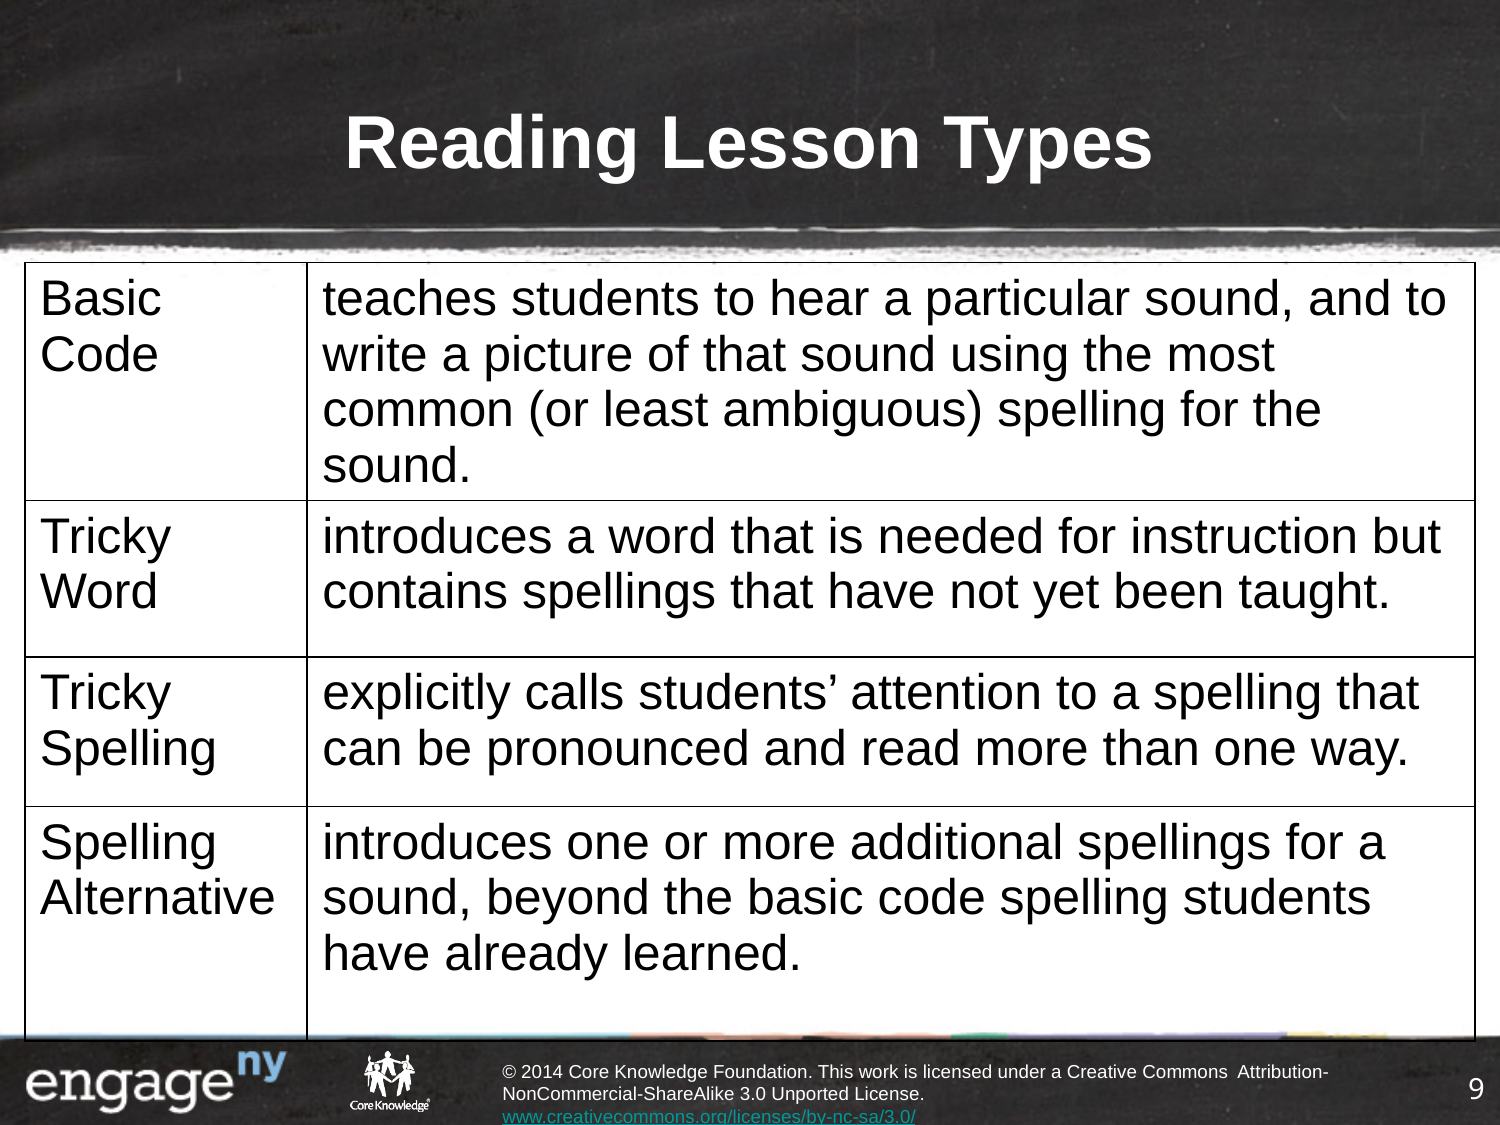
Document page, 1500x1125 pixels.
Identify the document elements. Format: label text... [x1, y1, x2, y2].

picture [0, 1003, 1500, 1125]
slide_number 9 [1337, 1062, 1500, 1113]
table_cell Tricky Spelling [26, 658, 306, 806]
table_header teaches students to hear a particular sound, and to write a picture of that sound using the most common (or least ambiguous) spelling for the sound. [308, 263, 1474, 500]
table_cell introduces one or more additional spellings for a sound, beyond the basic code spelling students have already learned. [308, 807, 1474, 1040]
picture [0, 0, 1500, 293]
title Reading Lesson Types [75, 45, 1425, 233]
table_header Basic Code [26, 263, 306, 500]
table_cell explicitly calls students’ attention to a spelling that can be pronounced and read more than one way. [308, 658, 1474, 806]
table_cell Spelling Alternative [26, 807, 306, 1040]
table_cell introduces a word that is needed for instruction but contains spellings that have not yet been taught. [308, 501, 1474, 656]
table_cell Tricky Word [26, 501, 306, 656]
